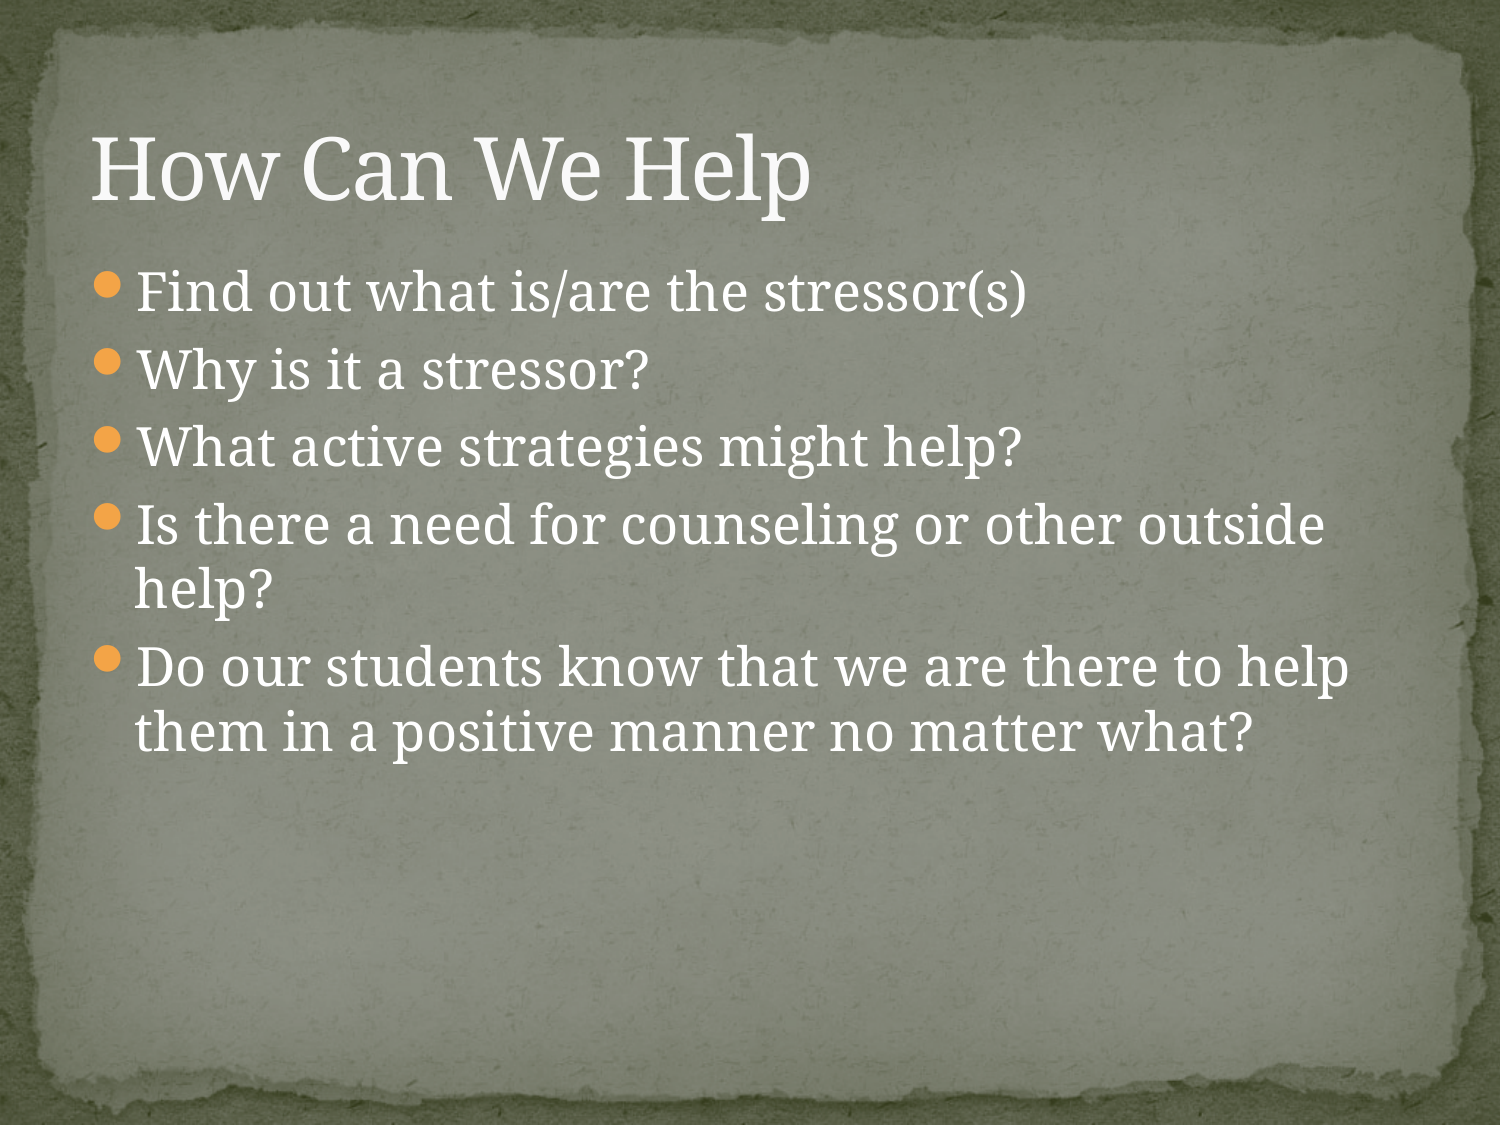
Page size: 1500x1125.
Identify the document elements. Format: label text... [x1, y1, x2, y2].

title How Can We Help [74, 24, 1425, 225]
list Find out what is/are the stressor(s) Why is it a stressor? What active strategies might help? Is there a need for counseling or other outside help? Do our students know that we are there to help them in a positive manner no matter what? [74, 249, 1426, 1001]
